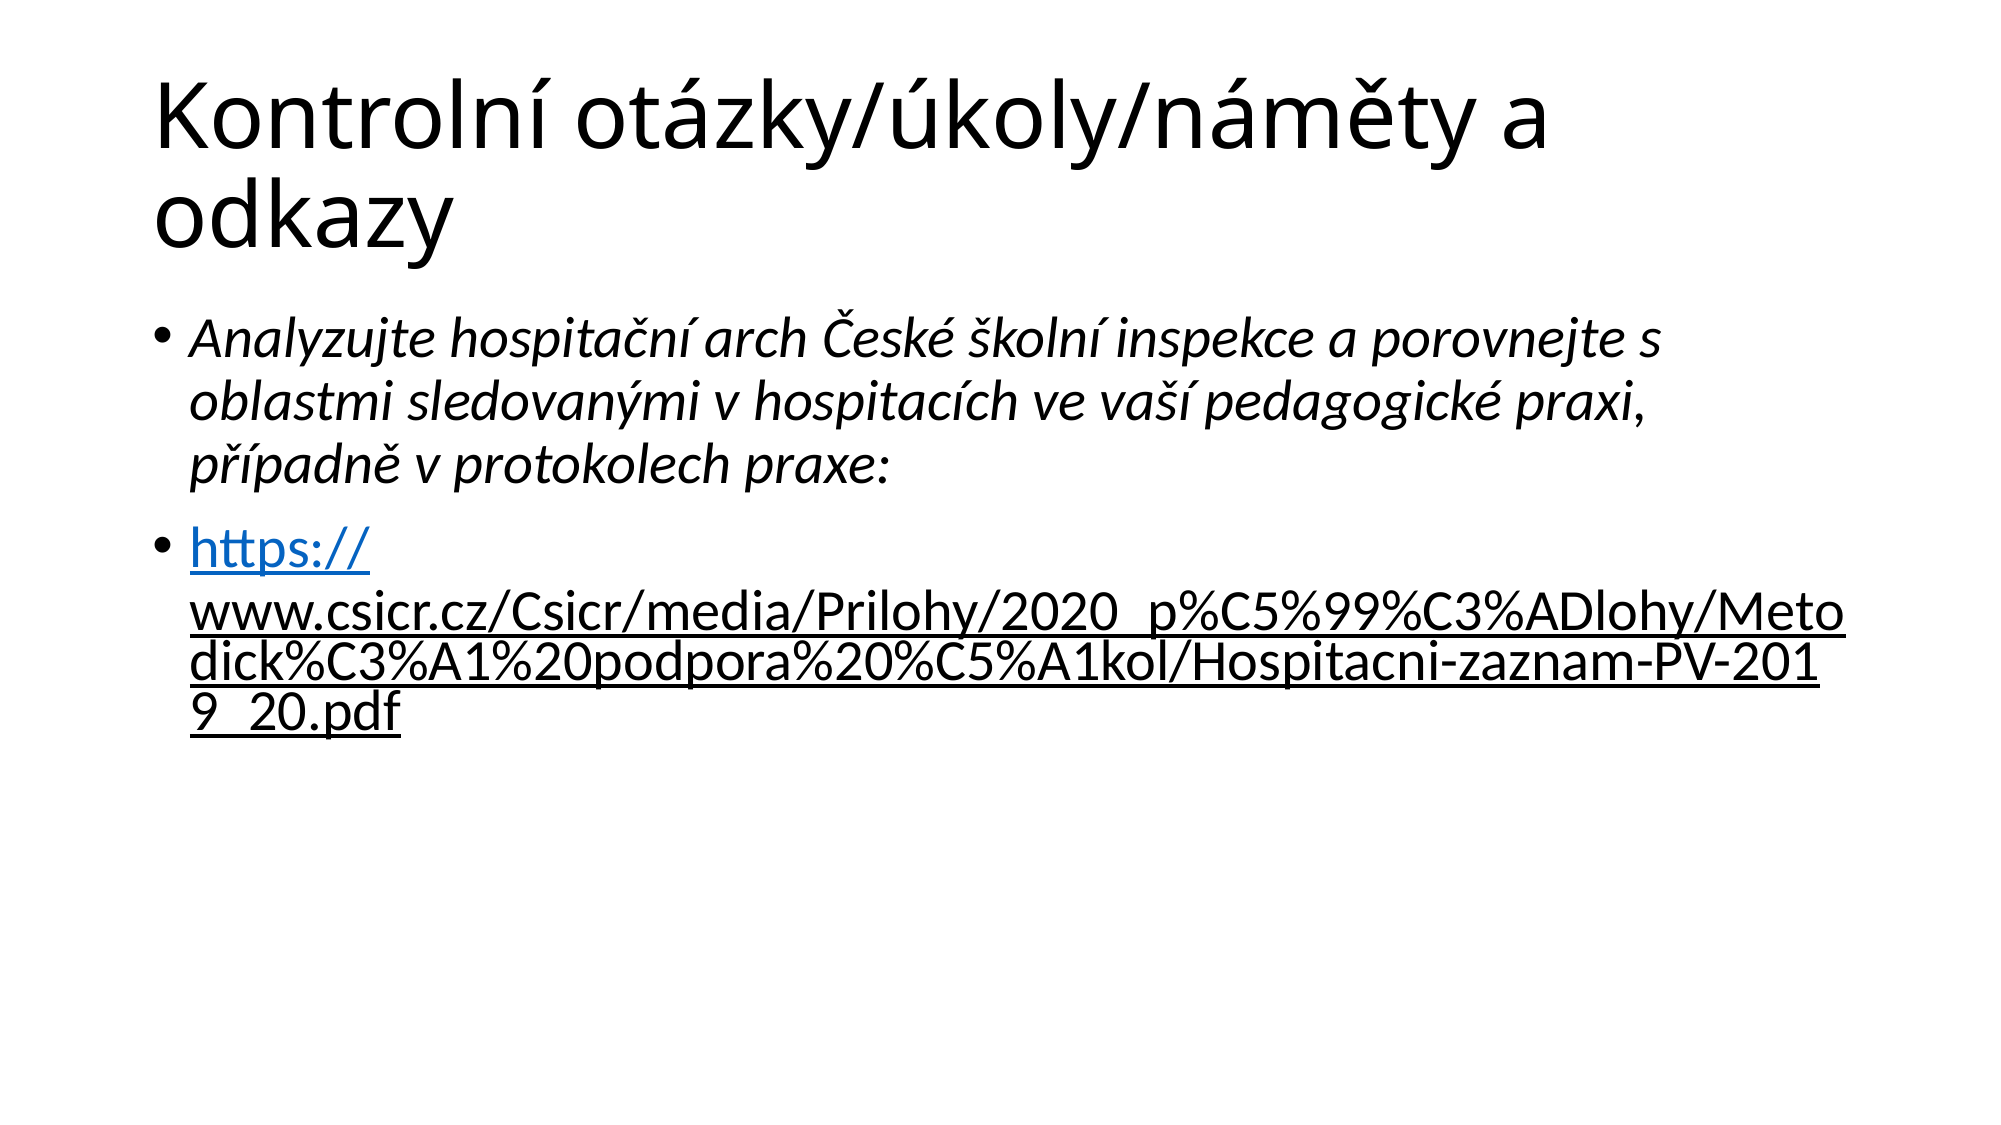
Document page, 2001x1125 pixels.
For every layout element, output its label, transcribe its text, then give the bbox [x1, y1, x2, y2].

title Kontrolní otázky/úkoly/náměty a odkazy [137, 59, 1863, 278]
list Analyzujte hospitační arch České školní inspekce a porovnejte s oblastmi sledovanými v hospitacích ve vaší pedagogické praxi, případně v protokolech praxe: https://www.csicr.cz/Csicr/media/Prilohy/2020_p%C5%99%C3%ADlohy/Metodick%C3%A1%20podpora%20%C5%A1kol/Hospitacni-zaznam-PV-2019_20.pdf [137, 299, 1863, 1014]
